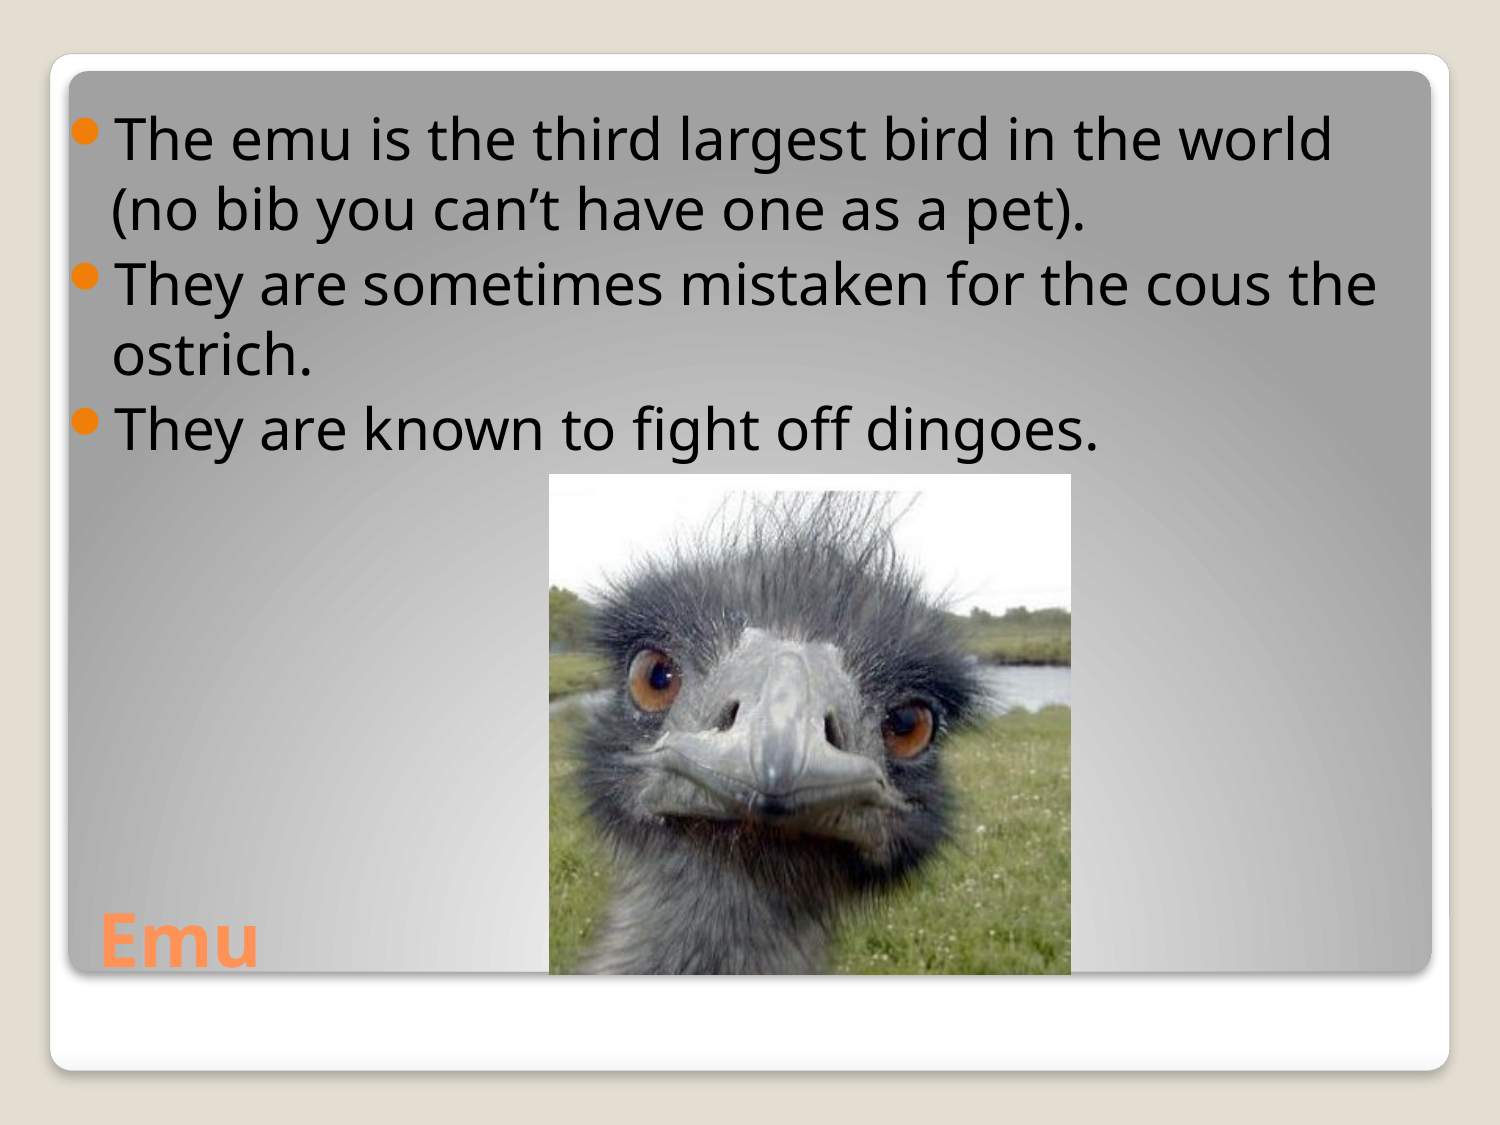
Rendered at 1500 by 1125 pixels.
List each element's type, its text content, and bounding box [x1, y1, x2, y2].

title Emu [82, 817, 1425, 991]
list The emu is the third largest bird in the world (no bib you can’t have one as a pet). They are sometimes mistaken for the cous the ostrich. They are known to fight off dingoes. [37, 86, 1426, 775]
picture [549, 474, 1071, 976]
